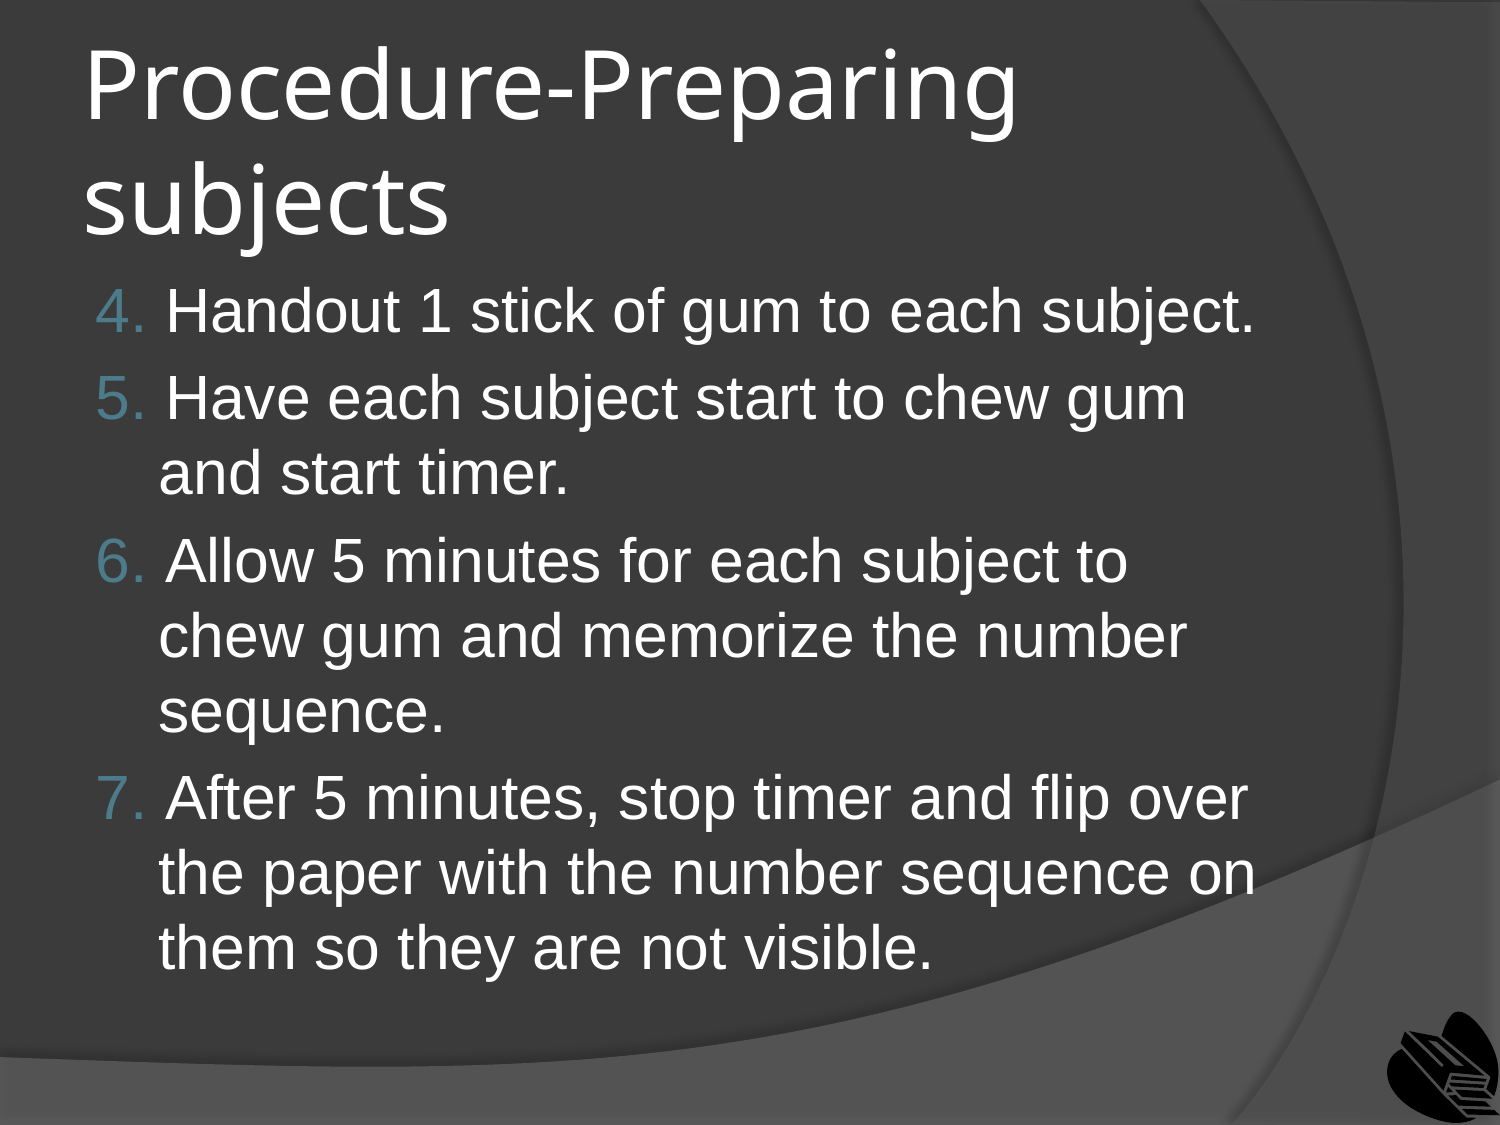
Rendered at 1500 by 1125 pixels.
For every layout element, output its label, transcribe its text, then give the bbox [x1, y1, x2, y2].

list 4. Handout 1 stick of gum to each subject. 5. Have each subject start to chew gum and start timer. 6. Allow 5 minutes for each subject to chew gum and memorize the number sequence. 7. After 5 minutes, stop timer and flip over the paper with the number sequence on them so they are not visible. [75, 262, 1300, 1005]
title Procedure-Preparing subjects [75, 45, 1300, 233]
